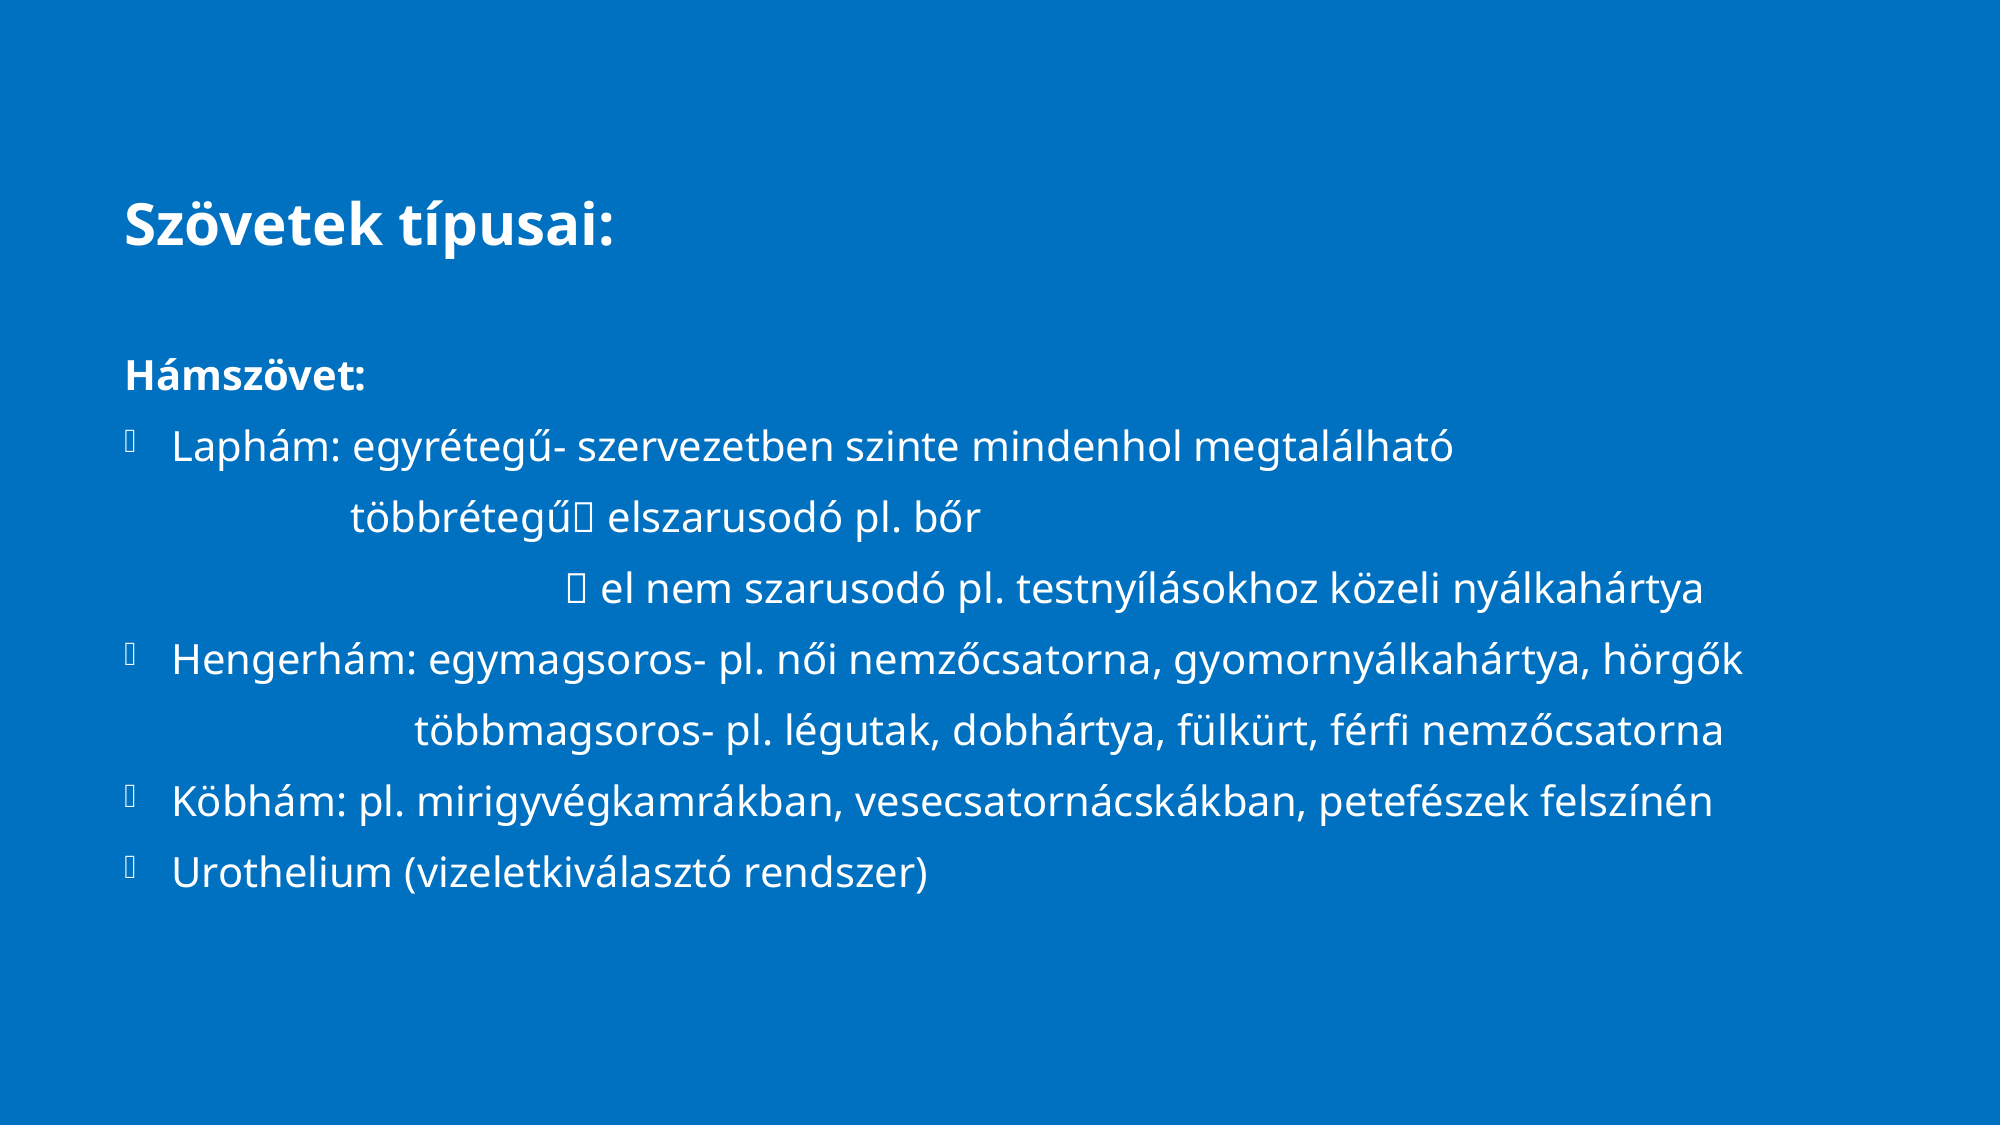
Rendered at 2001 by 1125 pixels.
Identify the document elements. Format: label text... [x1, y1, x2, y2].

list Szövetek típusai: Hámszövet: Laphám: egyrétegű- szervezetben szinte mindenhol megtalálható többrétegű elszarusodó pl. bőr  el nem szarusodó pl. testnyílásokhoz közeli nyálkahártya Hengerhám: egymagsoros- pl. női nemzőcsatorna, gyomornyálkahártya, hörgők többmagsoros- pl. légutak, dobhártya, fülkürt, férfi nemzőcsatorna Köbhám: pl. mirigyvégkamrákban, vesecsatornácskákban, petefészek felszínén Urothelium (vizeletkiválasztó rendszer) [109, 88, 1895, 1066]
